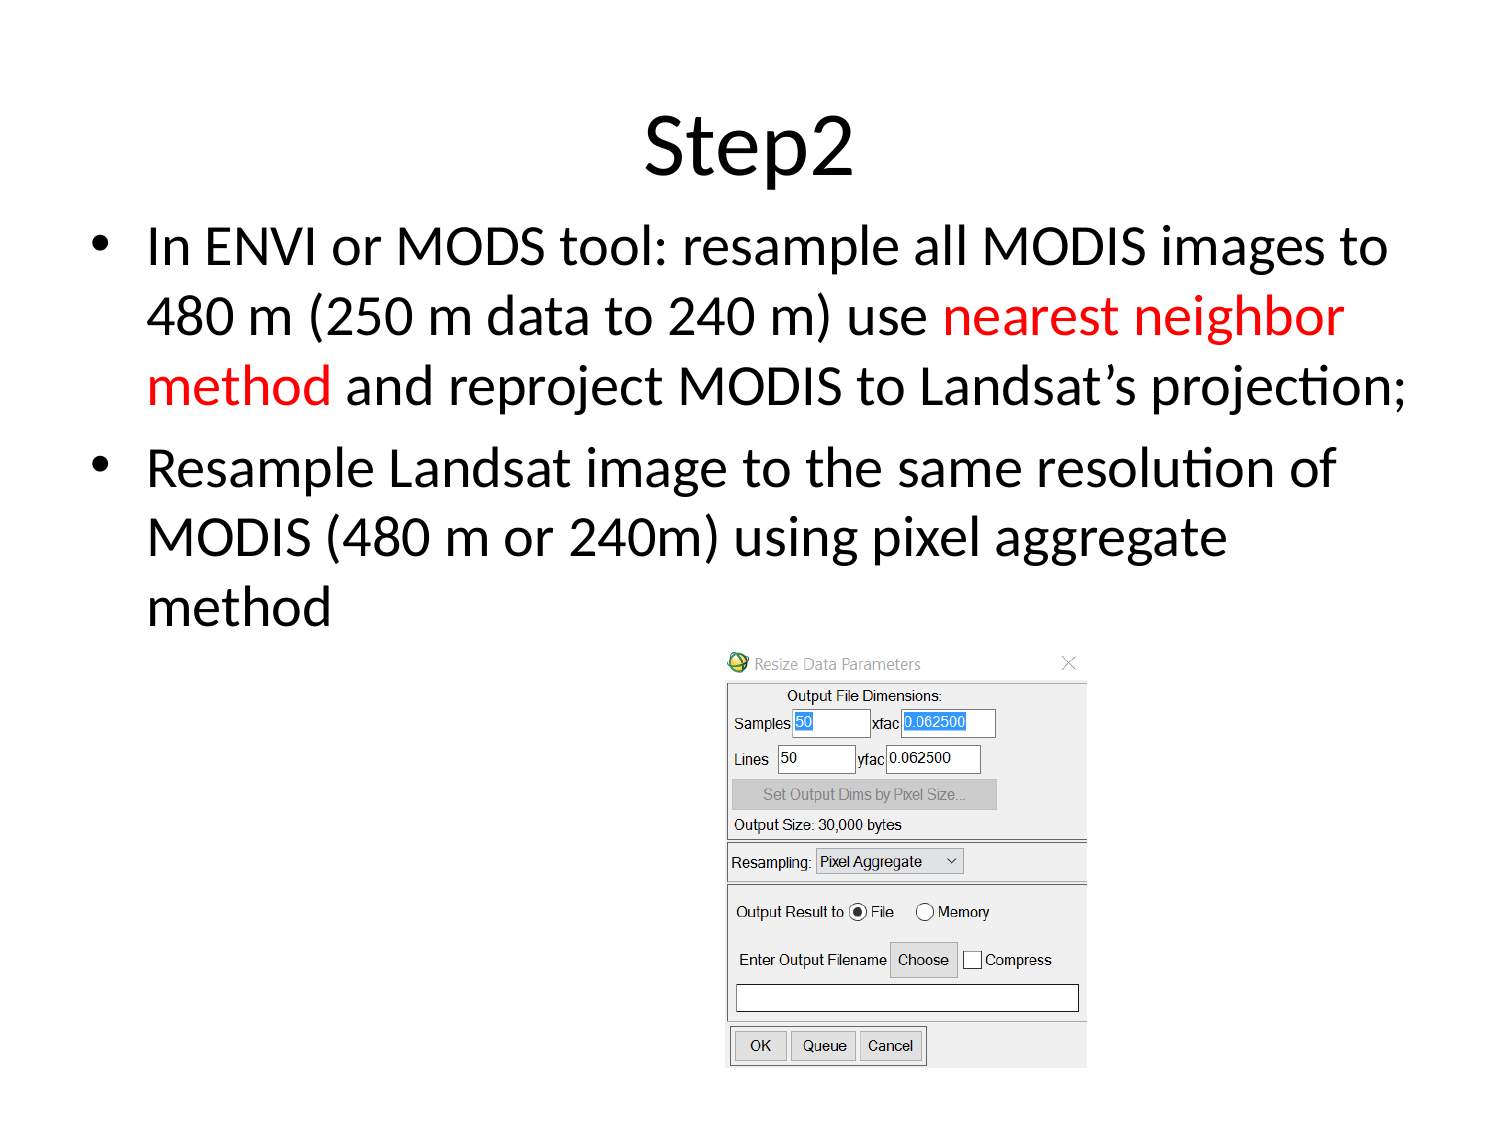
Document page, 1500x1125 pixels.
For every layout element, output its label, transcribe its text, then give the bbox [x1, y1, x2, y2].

list In ENVI or MODS tool: resample all MODIS images to 480 m (250 m data to 240 m) use nearest neighbor method and reproject MODIS to Landsat’s projection; Resample Landsat image to the same resolution of MODIS (480 m or 240m) using pixel aggregate method [75, 200, 1425, 943]
picture [724, 649, 1087, 1068]
title Step2 [75, 45, 1425, 200]
